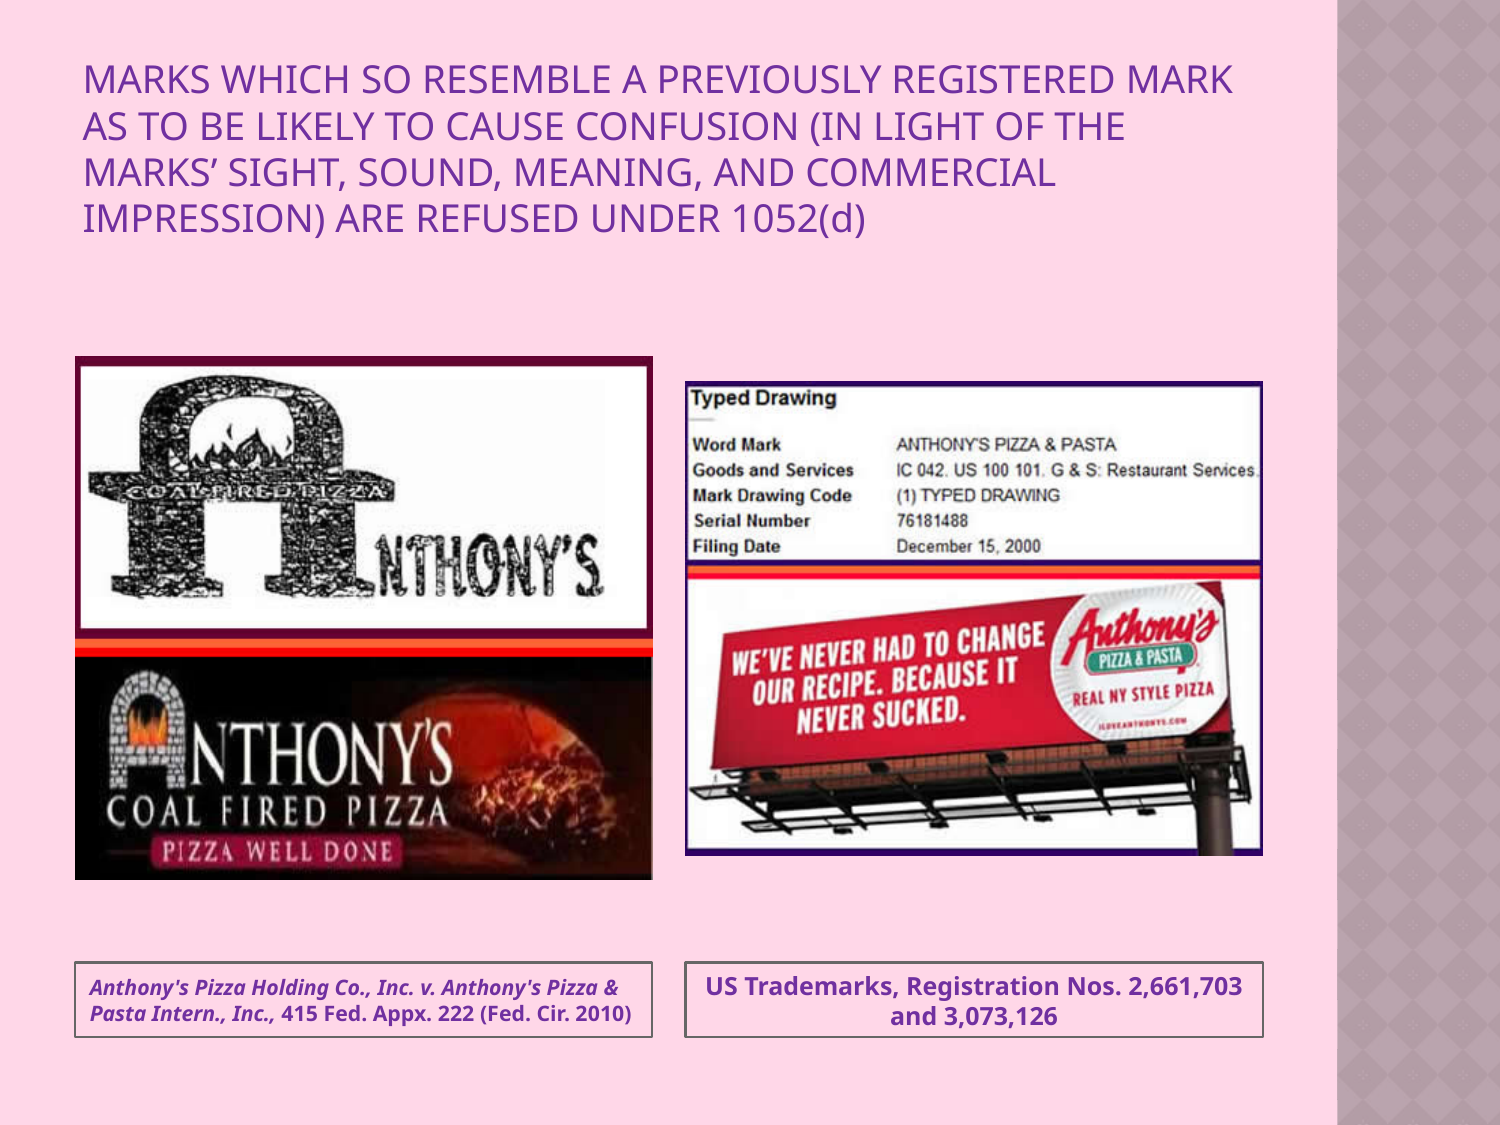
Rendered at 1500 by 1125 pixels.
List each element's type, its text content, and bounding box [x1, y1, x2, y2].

list Anthony's Pizza Holding Co., Inc. v. Anthony's Pizza & Pasta Intern., Inc., 415 Fed. Appx. 222 (Fed. Cir. 2010) [74, 961, 653, 1038]
title marks which so resemble a previously registered mark as to be likely to cause confusion (in light of the marks’ sight, sound, meaning, and commercial impression) are refused under 1052(d) [75, 52, 1263, 240]
list US Trademarks, Registration Nos. 2,661,703 and 3,073,126 [684, 961, 1264, 1038]
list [74, 648, 654, 881]
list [684, 380, 1264, 856]
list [74, 356, 654, 639]
